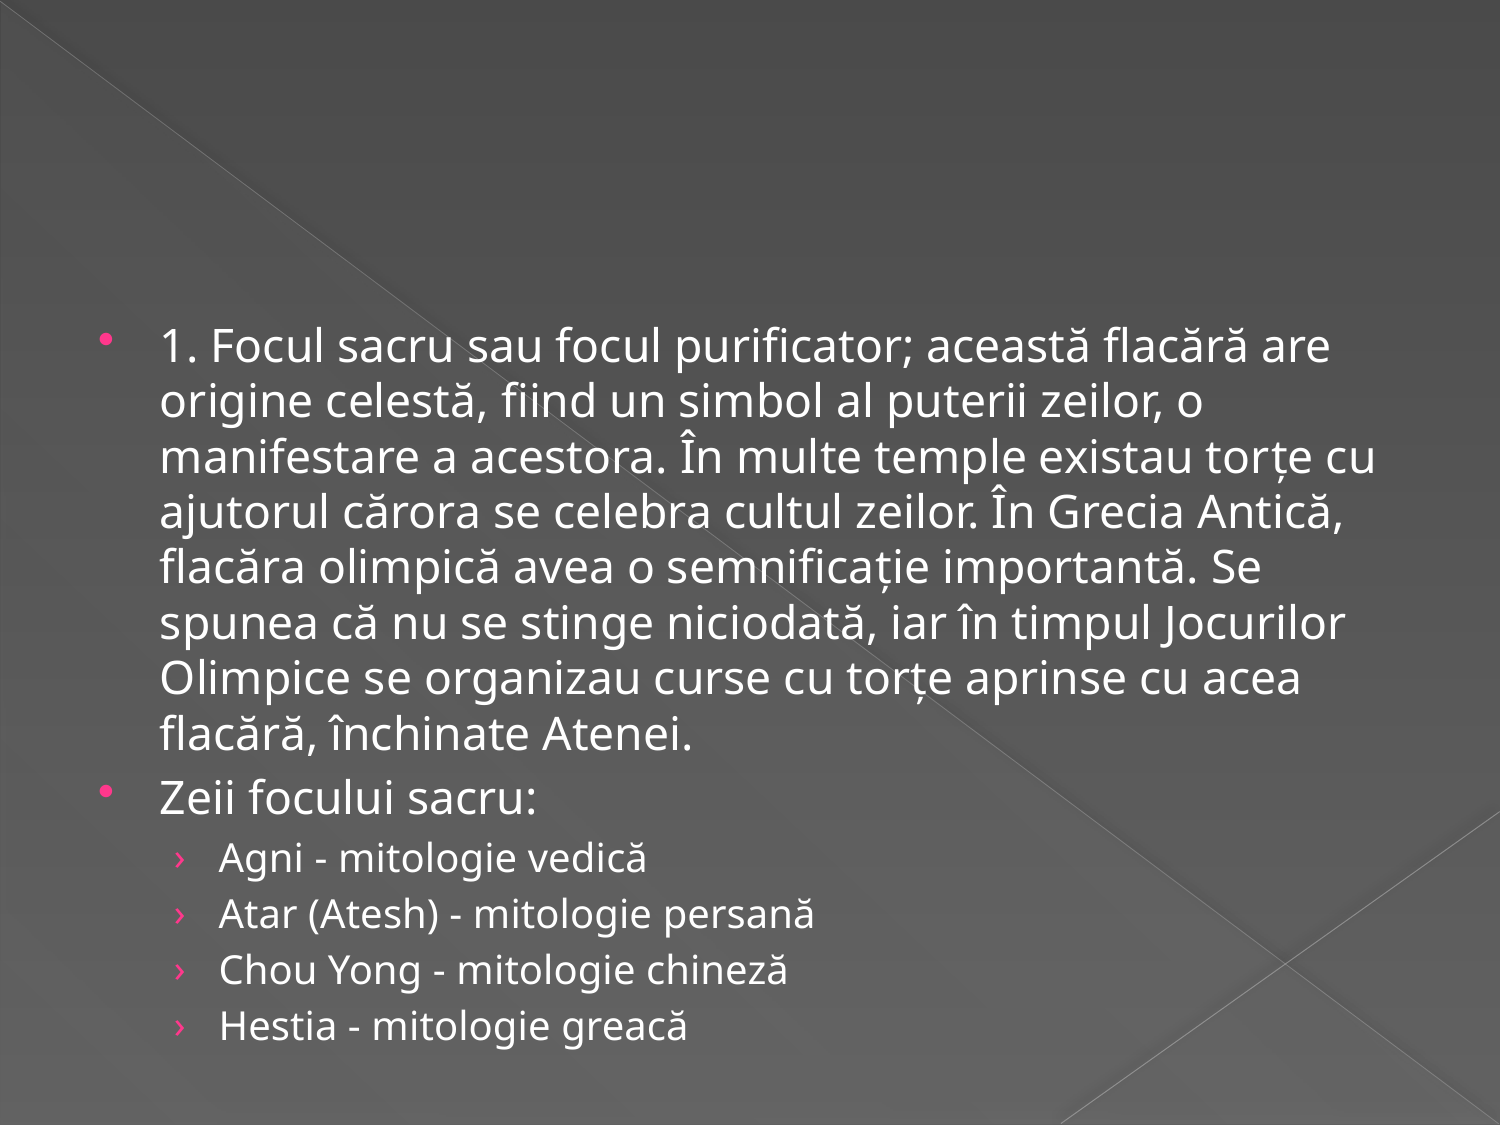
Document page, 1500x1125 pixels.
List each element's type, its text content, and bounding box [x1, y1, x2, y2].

list 1. Focul sacru sau focul purificator; această flacără are origine celestă, fiind un simbol al puterii zeilor, o manifestare a acestora. În multe temple existau torţe cu ajutorul cărora se celebra cultul zeilor. În Grecia Antică, flacăra olimpică avea o semnificaţie importantă. Se spunea că nu se stinge niciodată, iar în timpul Jocurilor Olimpice se organizau curse cu torţe aprinse cu acea flacără, închinate Atenei. Zeii focului sacru: Agni - mitologie vedică Atar (Atesh) - mitologie persană Chou Yong - mitologie chineză Hestia - mitologie greacă [75, 308, 1425, 1059]
